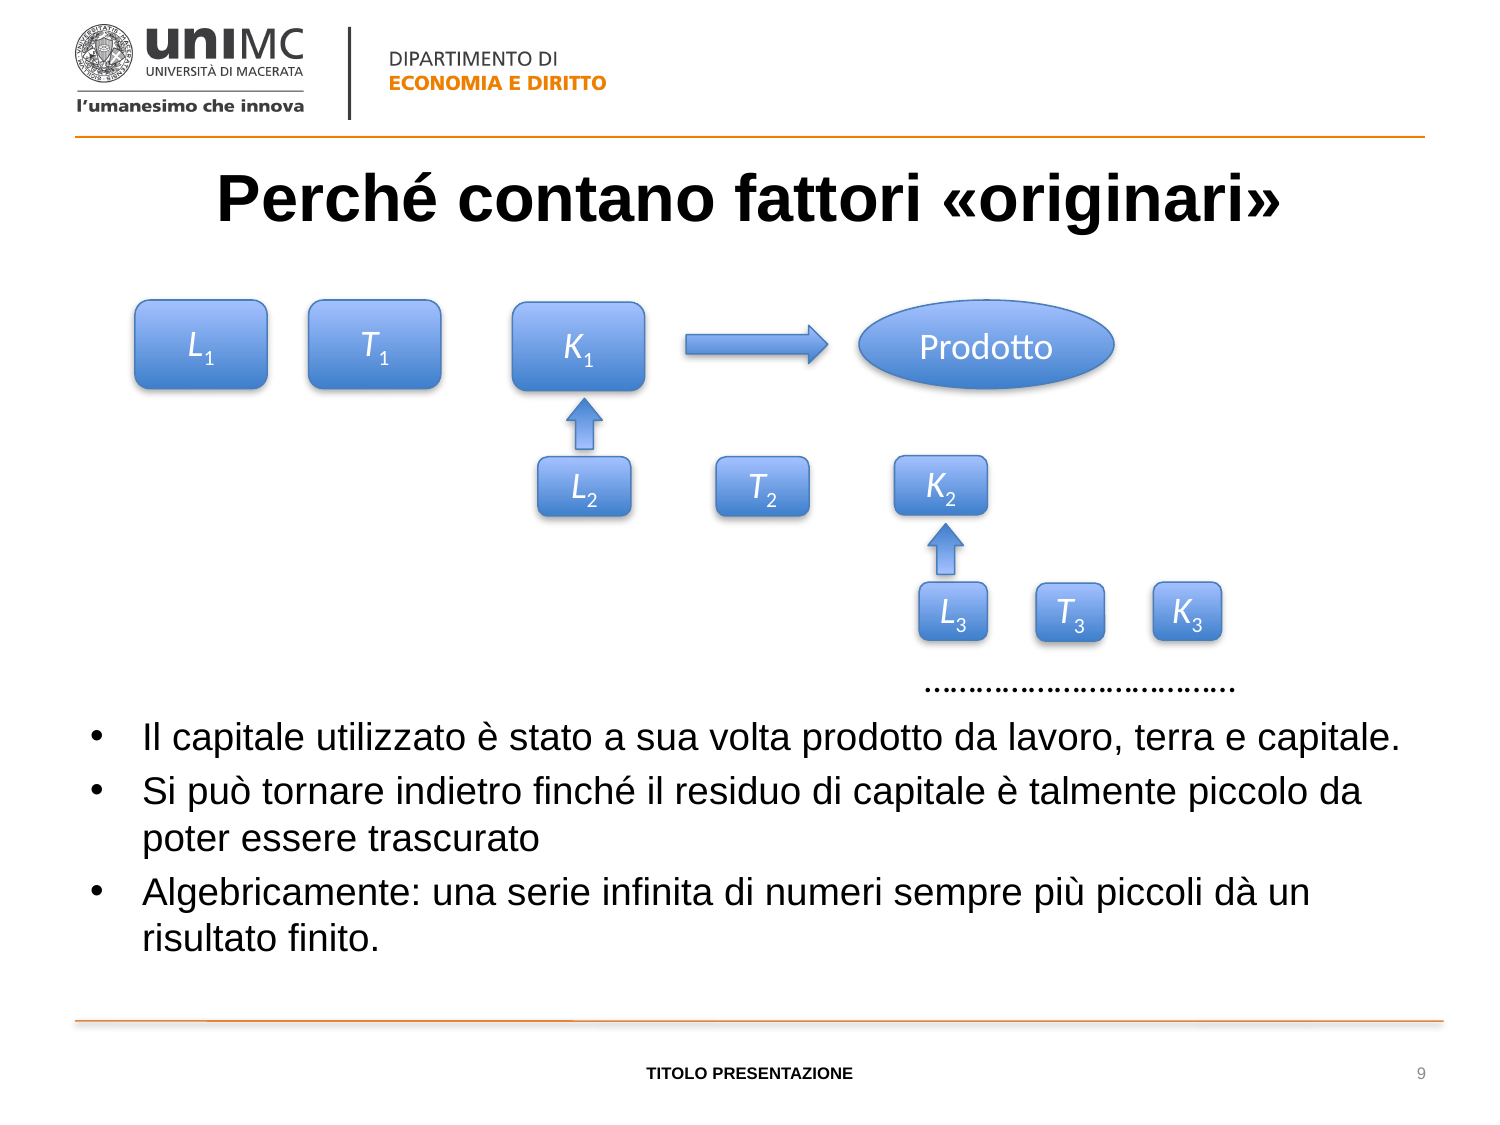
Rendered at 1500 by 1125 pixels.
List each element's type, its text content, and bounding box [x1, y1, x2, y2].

text_box [927, 522, 965, 576]
text_box [566, 397, 603, 450]
title Perché contano fattori «originari» [75, 149, 1425, 241]
text_box T1 [307, 299, 442, 390]
text_box Prodotto [858, 299, 1115, 390]
text_box K2 [893, 454, 989, 516]
text_box T3 [1035, 582, 1106, 642]
text_box ……………………………… [909, 647, 1331, 708]
text_box [685, 324, 829, 365]
slide_number 9 [1091, 1042, 1442, 1103]
text_box K1 [511, 301, 646, 392]
picture [75, 24, 1425, 138]
text_box K3 [1152, 581, 1223, 641]
footer TITOLO PRESENTAZIONE [512, 1042, 988, 1103]
text_box L1 [134, 299, 268, 390]
list Il capitale utilizzato è stato a sua volta prodotto da lavoro, terra e capitale. Si può tornare indietro finché il residuo di capitale è talmente piccolo da poter essere trascurato Algebricamente: una serie infinita di numeri sempre più piccoli dà un risultato finito. [75, 704, 1425, 1005]
text_box L3 [918, 581, 989, 641]
text_box T2 [715, 455, 810, 517]
text_box L2 [537, 455, 632, 517]
